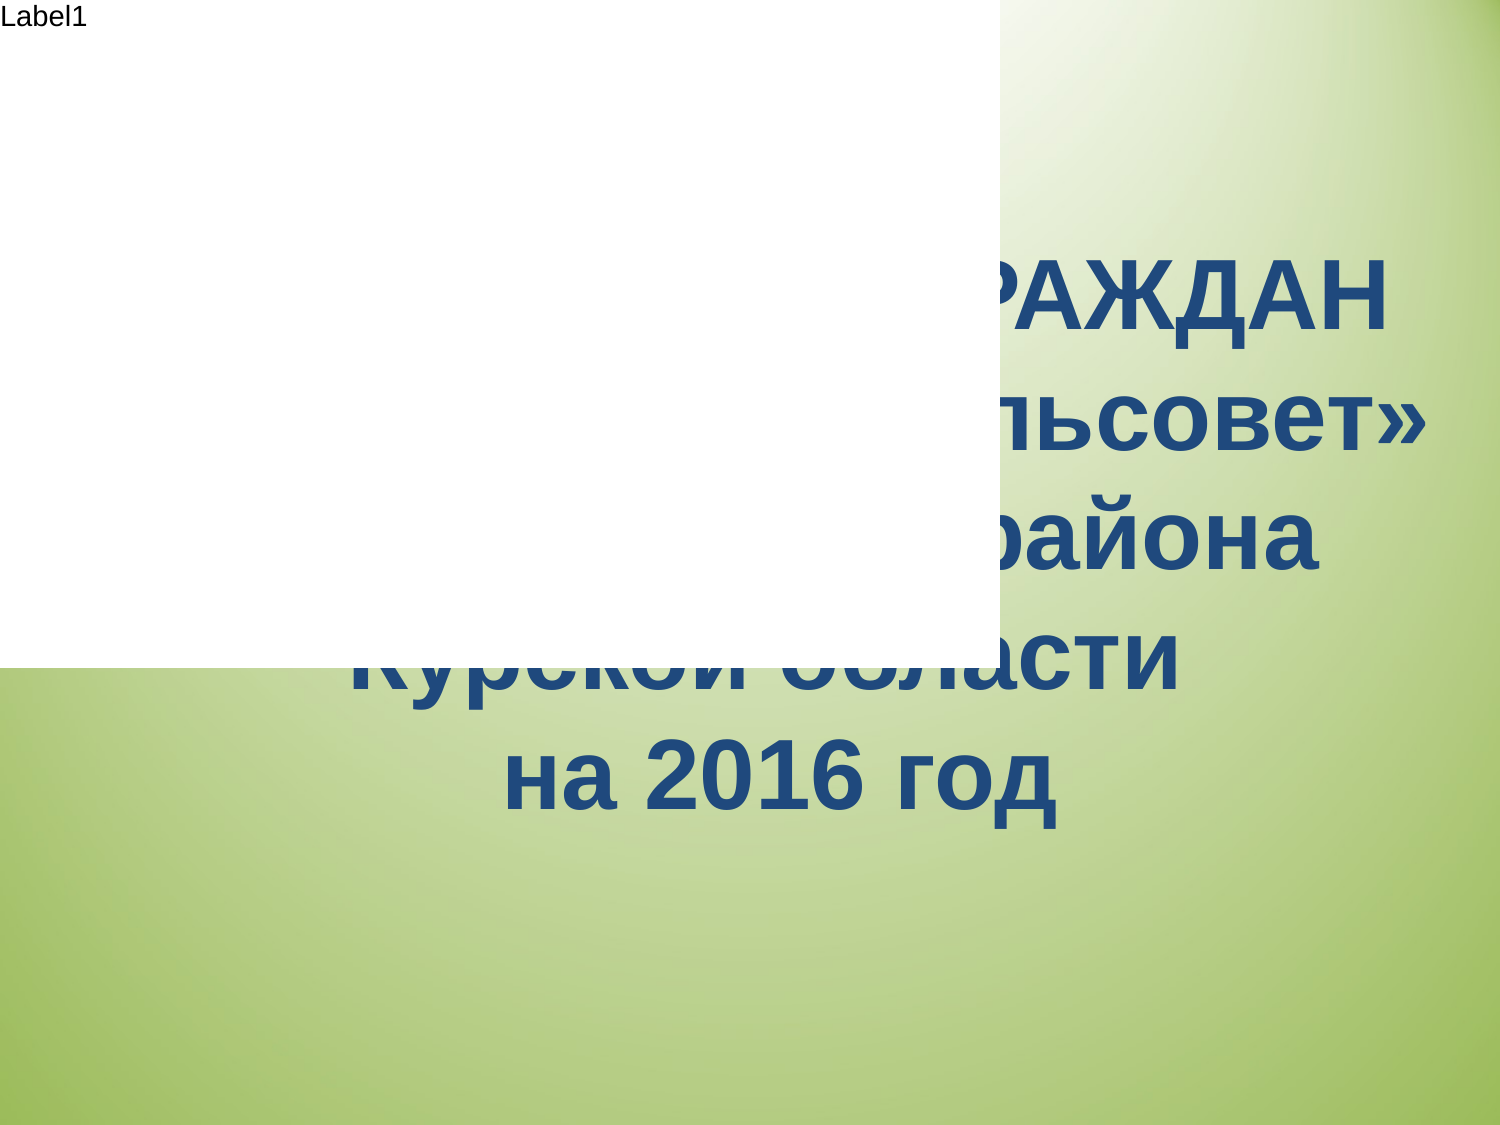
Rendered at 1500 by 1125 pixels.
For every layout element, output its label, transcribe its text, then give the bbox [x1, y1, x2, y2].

picture [0, 0, 1500, 1125]
text_box БЮДЖЕТ ДЛЯ ГРАЖДАН МО «Зуевский сельсовет» Солнцевского района Курской области на 2016 год [112, 222, 1448, 838]
